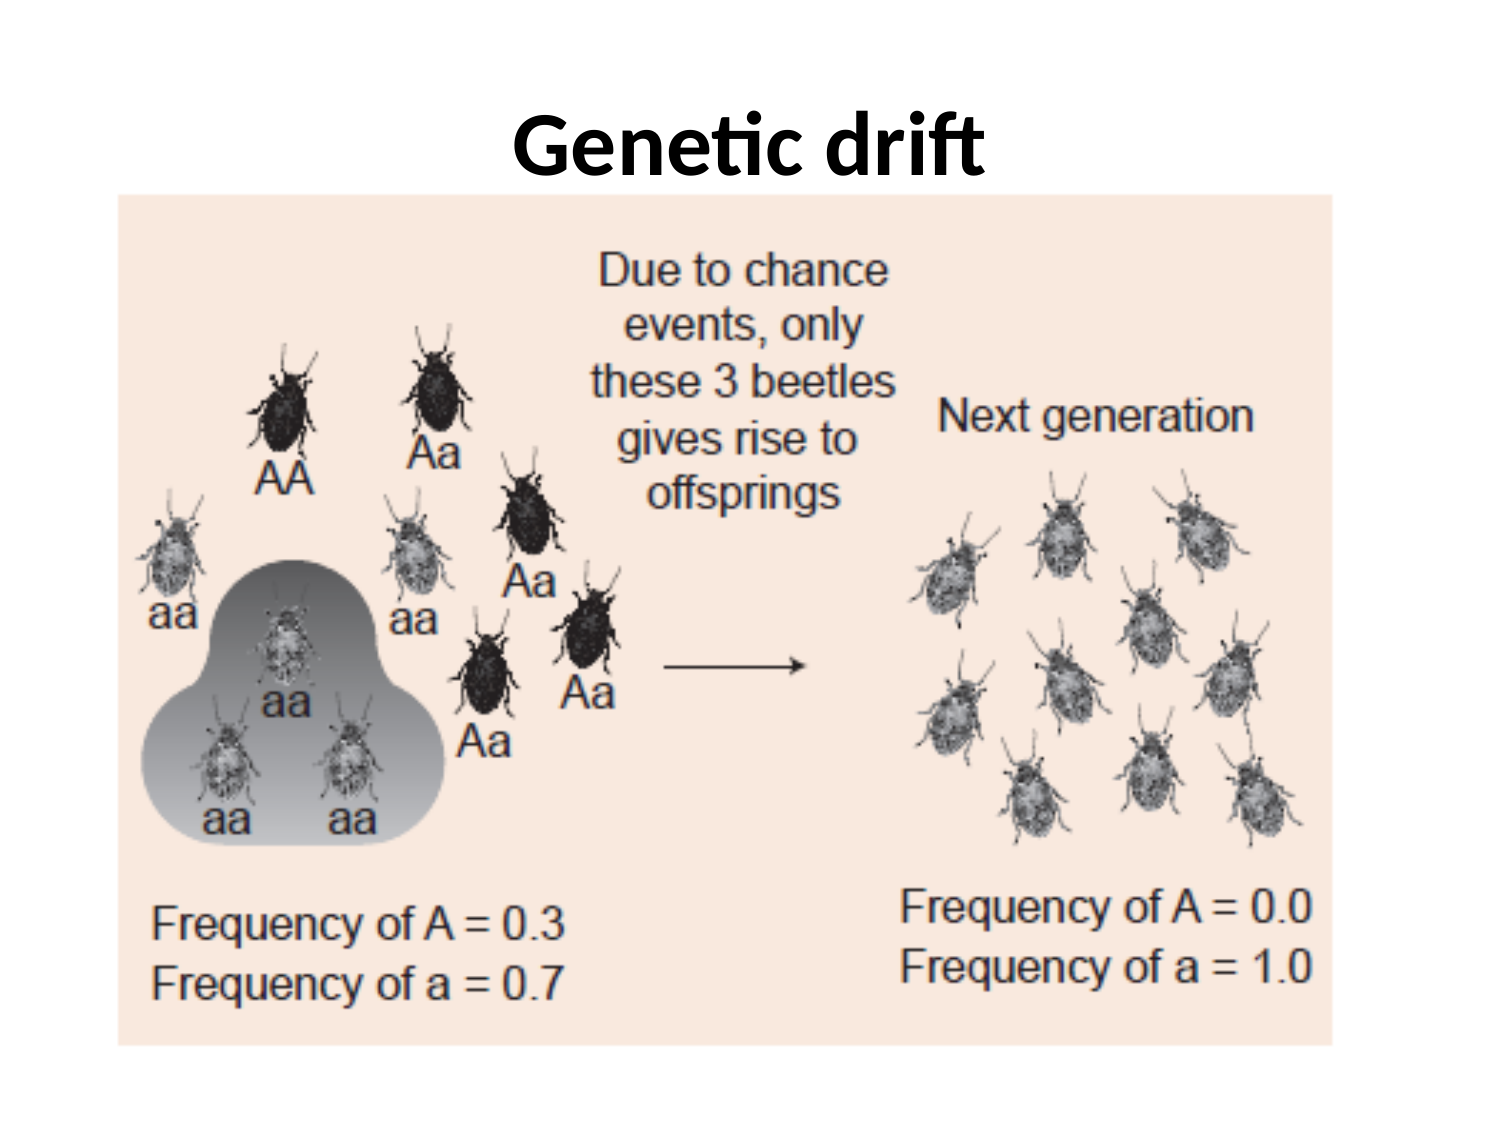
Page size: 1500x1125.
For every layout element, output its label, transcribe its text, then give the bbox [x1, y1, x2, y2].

title Genetic drift [75, 45, 1425, 233]
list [99, 187, 1379, 1076]
